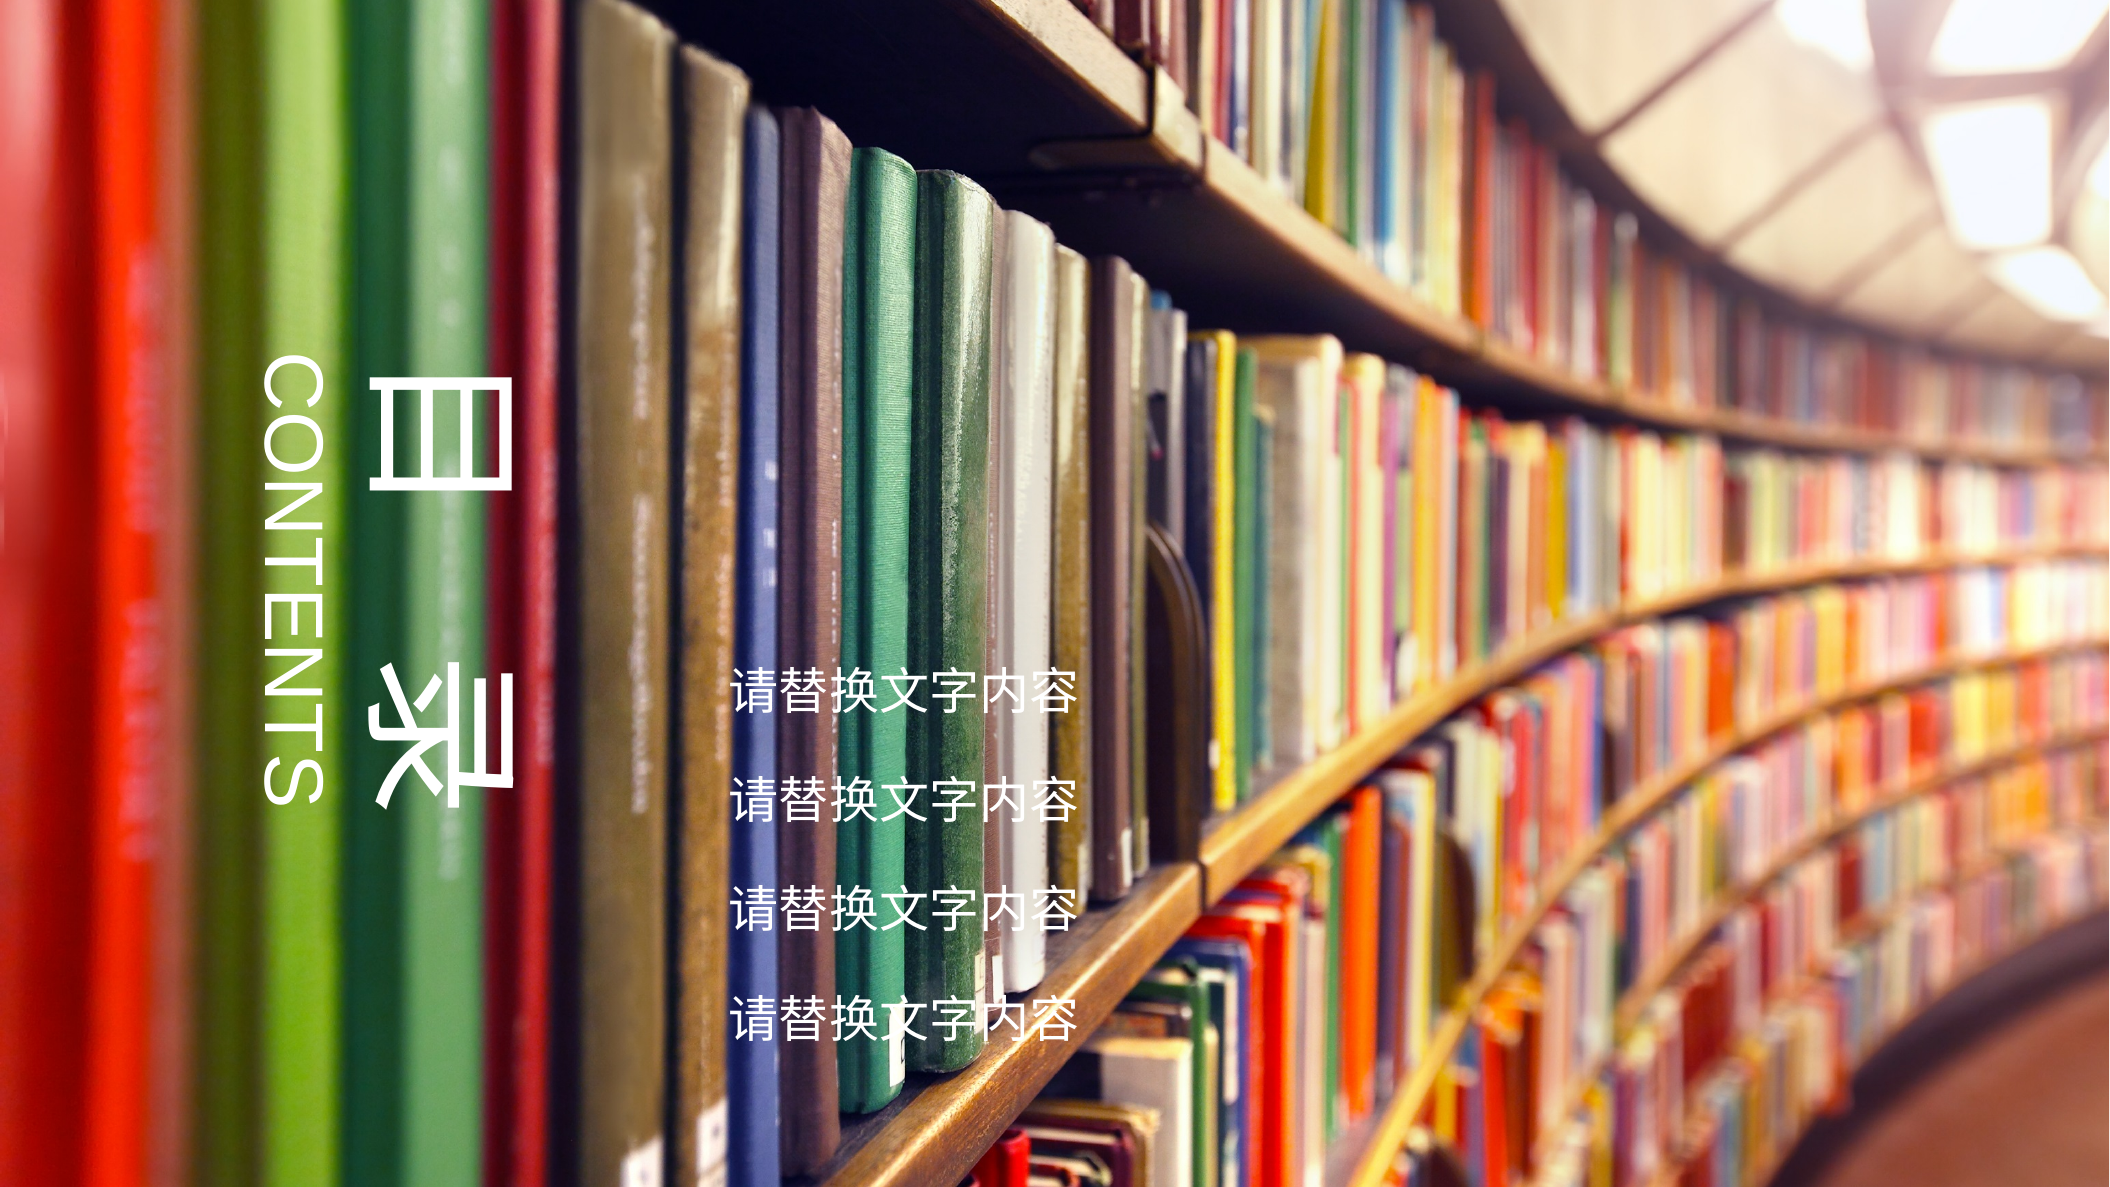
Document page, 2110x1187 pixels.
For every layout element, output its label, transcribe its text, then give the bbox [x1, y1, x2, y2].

text_box 请替换文字内容 [714, 761, 1094, 837]
text_box 请替换文字内容 [714, 979, 1094, 1055]
text_box 目 录 CONTENTS [230, 343, 565, 843]
text_box [0, 0, 2110, 1187]
text_box 请替换文字内容 [714, 870, 1094, 946]
text_box 请替换文字内容 [714, 652, 1094, 727]
